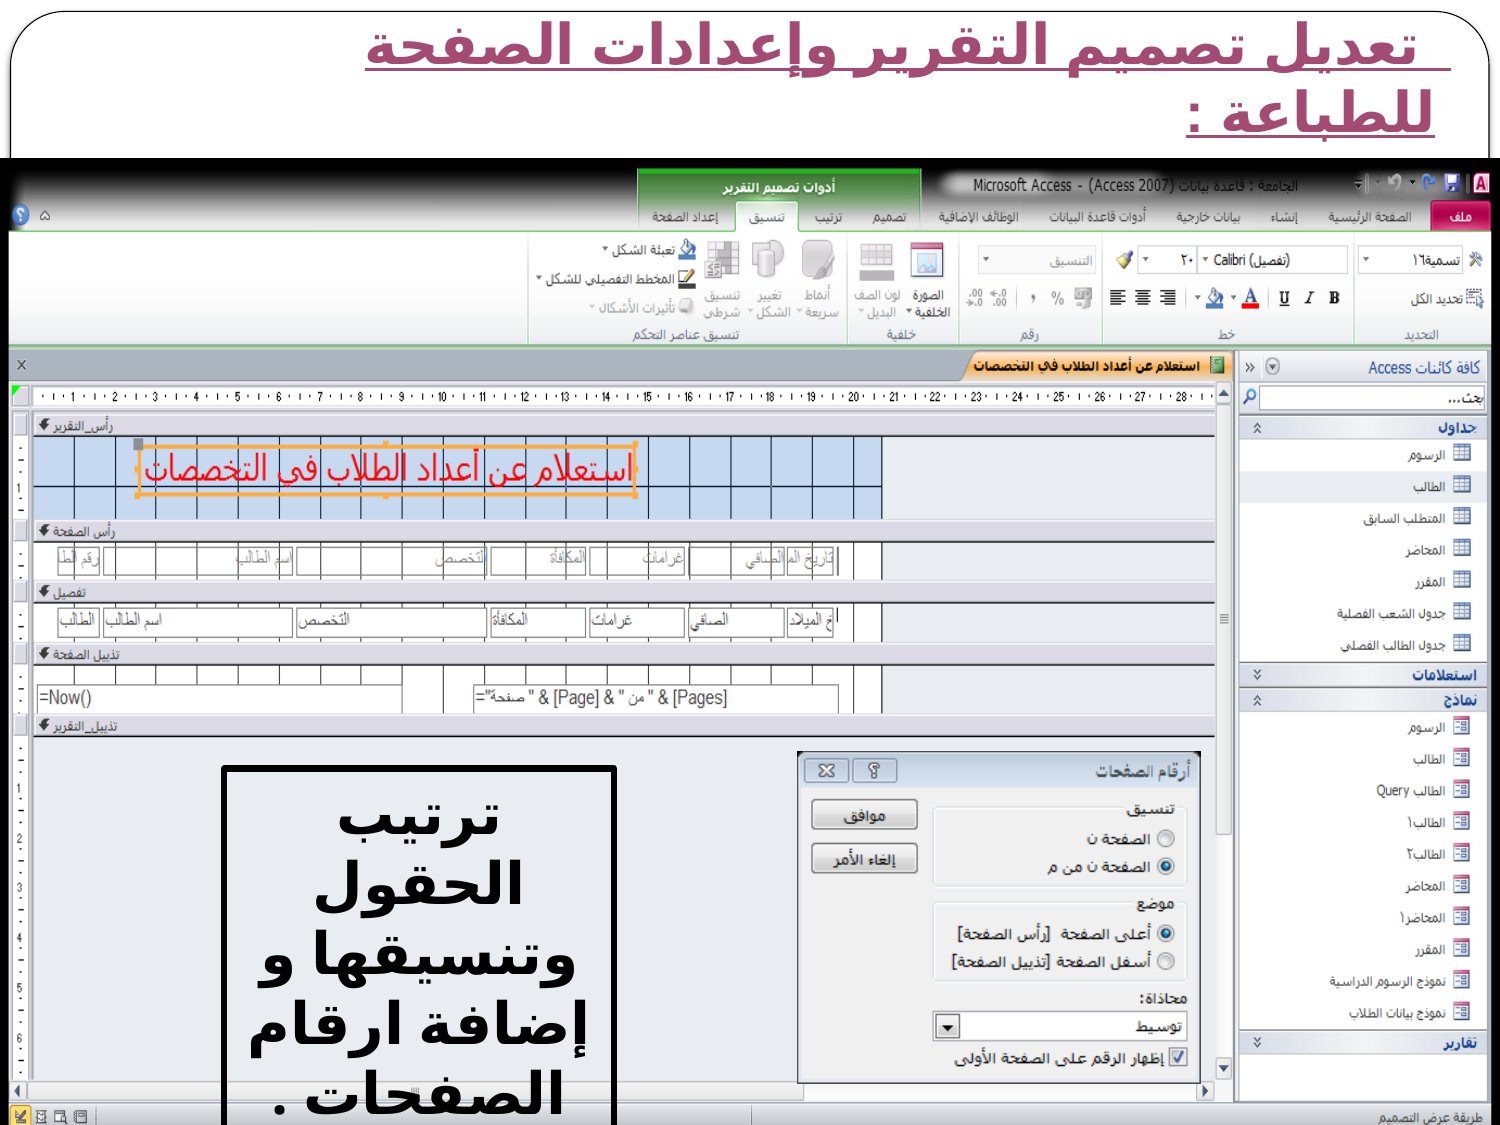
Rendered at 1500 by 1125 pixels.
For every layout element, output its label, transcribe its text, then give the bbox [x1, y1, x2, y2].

text_box تعديل تصميم التقرير وإعدادات الصفحة للطباعة : [100, 0, 1451, 157]
picture [0, 158, 1500, 1125]
